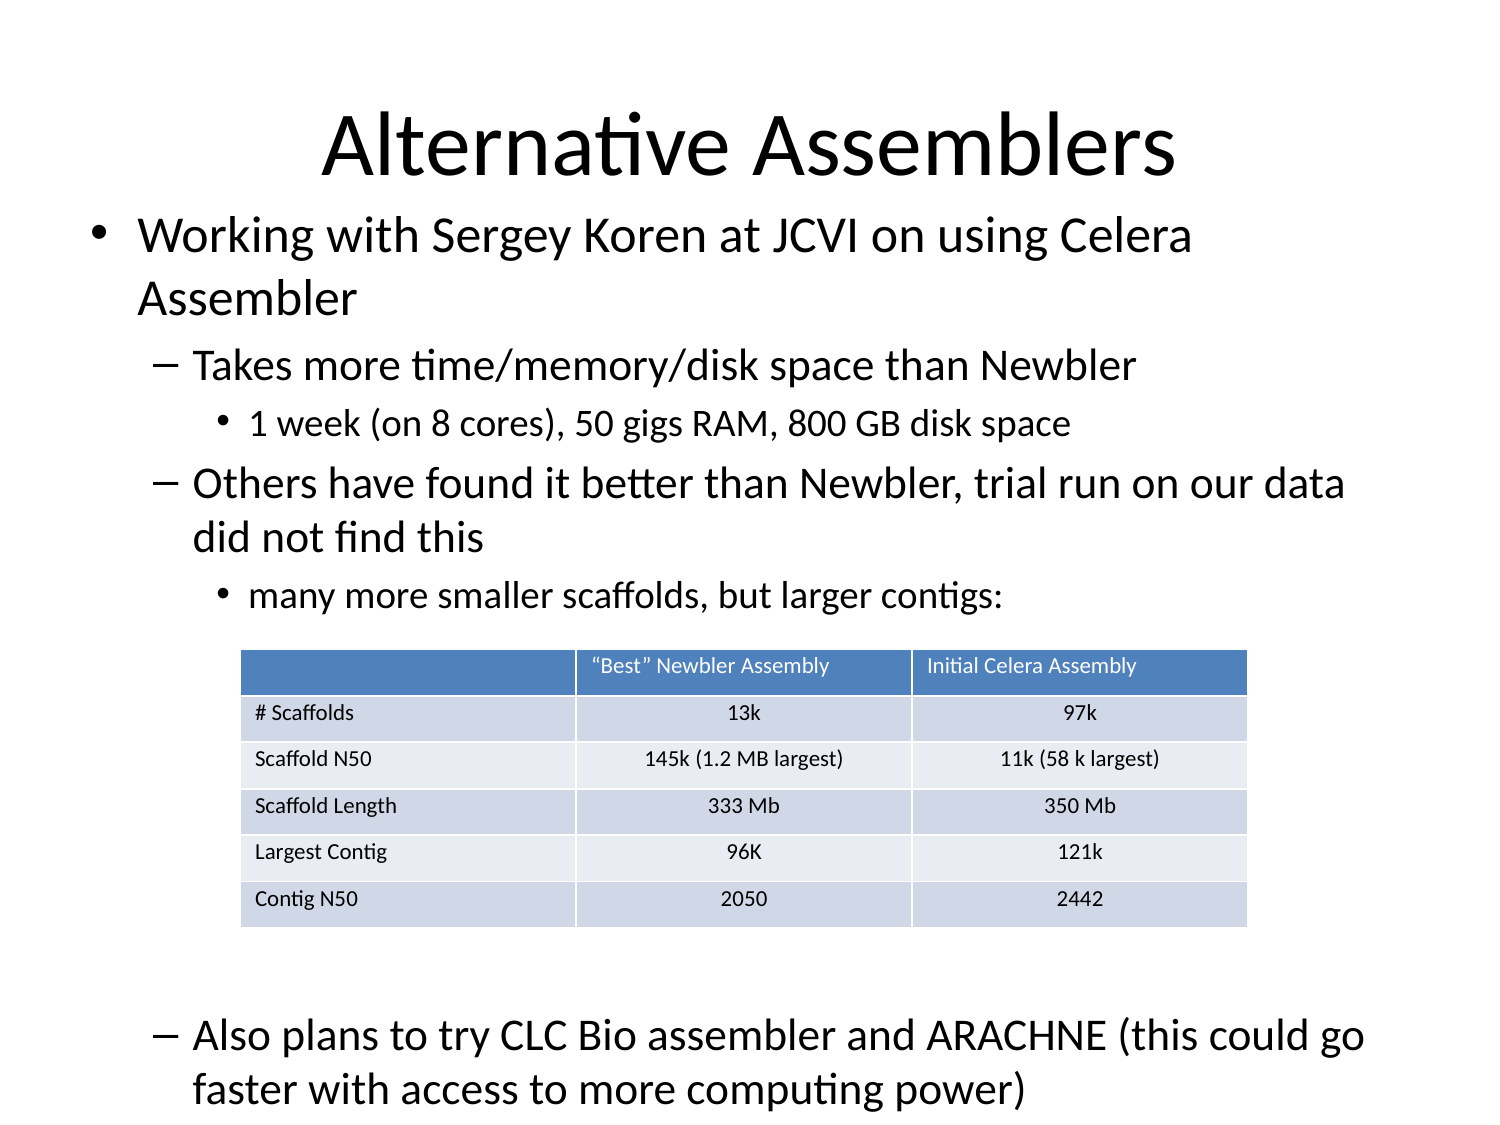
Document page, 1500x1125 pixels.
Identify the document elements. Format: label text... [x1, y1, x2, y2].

table_cell 145k (1.2 MB largest) [577, 743, 911, 788]
table_cell Contig N50 [241, 882, 575, 927]
table_header “Best” Newbler Assembly [577, 650, 911, 695]
table_header Initial Celera Assembly [913, 650, 1247, 695]
table_cell # Scaffolds [241, 697, 575, 741]
list Working with Sergey Koren at JCVI on using Celera Assembler Takes more time/memory/disk space than Newbler 1 week (on 8 cores), 50 gigs RAM, 800 GB disk space Others have found it better than Newbler, trial run on our data did not find this many more smaller scaffolds, but larger contigs: Also plans to try CLC Bio assembler and ARACHNE (this could go faster with access to more computing power) [74, 193, 1426, 1125]
table_cell 96K [577, 836, 911, 881]
table_cell 333 Mb [577, 790, 911, 834]
table_cell 2050 [577, 882, 911, 927]
title Alternative Assemblers [74, 44, 1426, 193]
table_cell 350 Mb [913, 790, 1247, 834]
table_cell 97k [913, 697, 1247, 741]
table_cell 2442 [913, 882, 1247, 927]
table_cell 13k [577, 697, 911, 741]
table_cell 121k [913, 836, 1247, 881]
table_cell 11k (58 k largest) [913, 743, 1247, 788]
table_cell Scaffold Length [241, 790, 575, 834]
table_cell Largest Contig [241, 836, 575, 881]
table_header [241, 650, 575, 695]
table_cell Scaffold N50 [241, 743, 575, 788]
